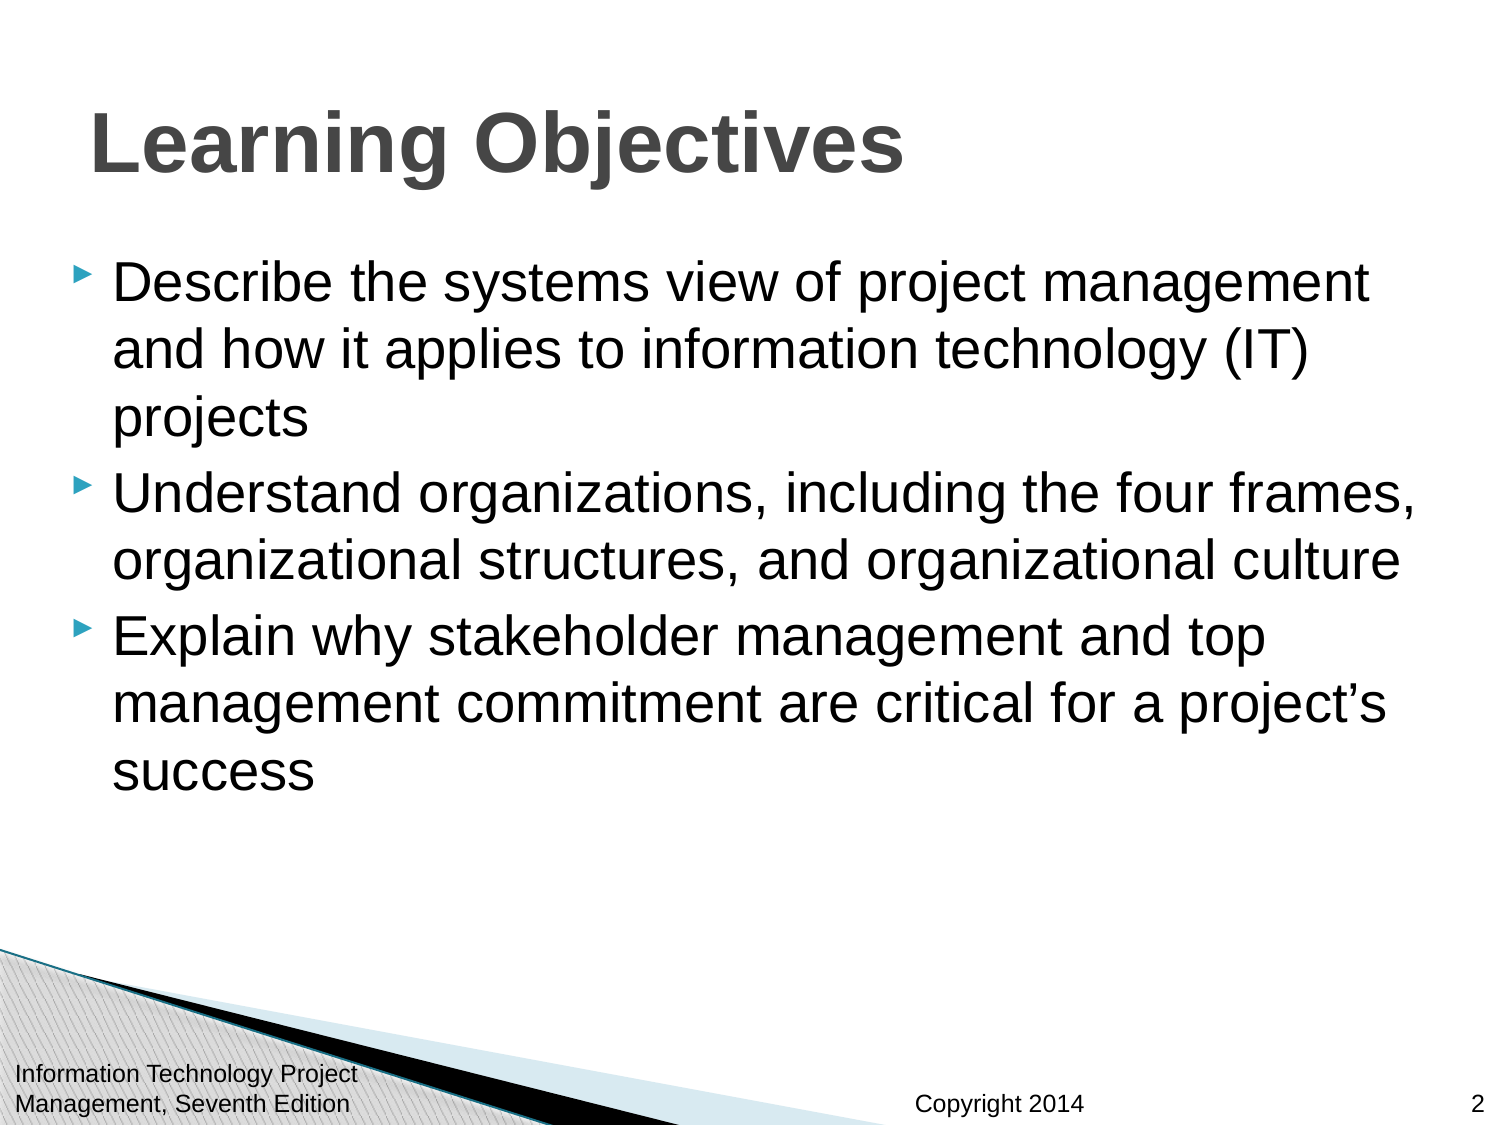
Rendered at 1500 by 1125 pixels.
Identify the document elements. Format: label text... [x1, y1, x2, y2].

slide_number 2 [1408, 1065, 1500, 1125]
title Learning Objectives [75, 45, 1425, 233]
list Describe the systems view of project management and how it applies to information technology (IT) projects Understand organizations, including the four frames, organizational structures, and organizational culture Explain why stakeholder management and top management commitment are critical for a project’s success [37, 237, 1438, 1038]
footer Information Technology Project Management, Seventh Edition [0, 1065, 425, 1125]
